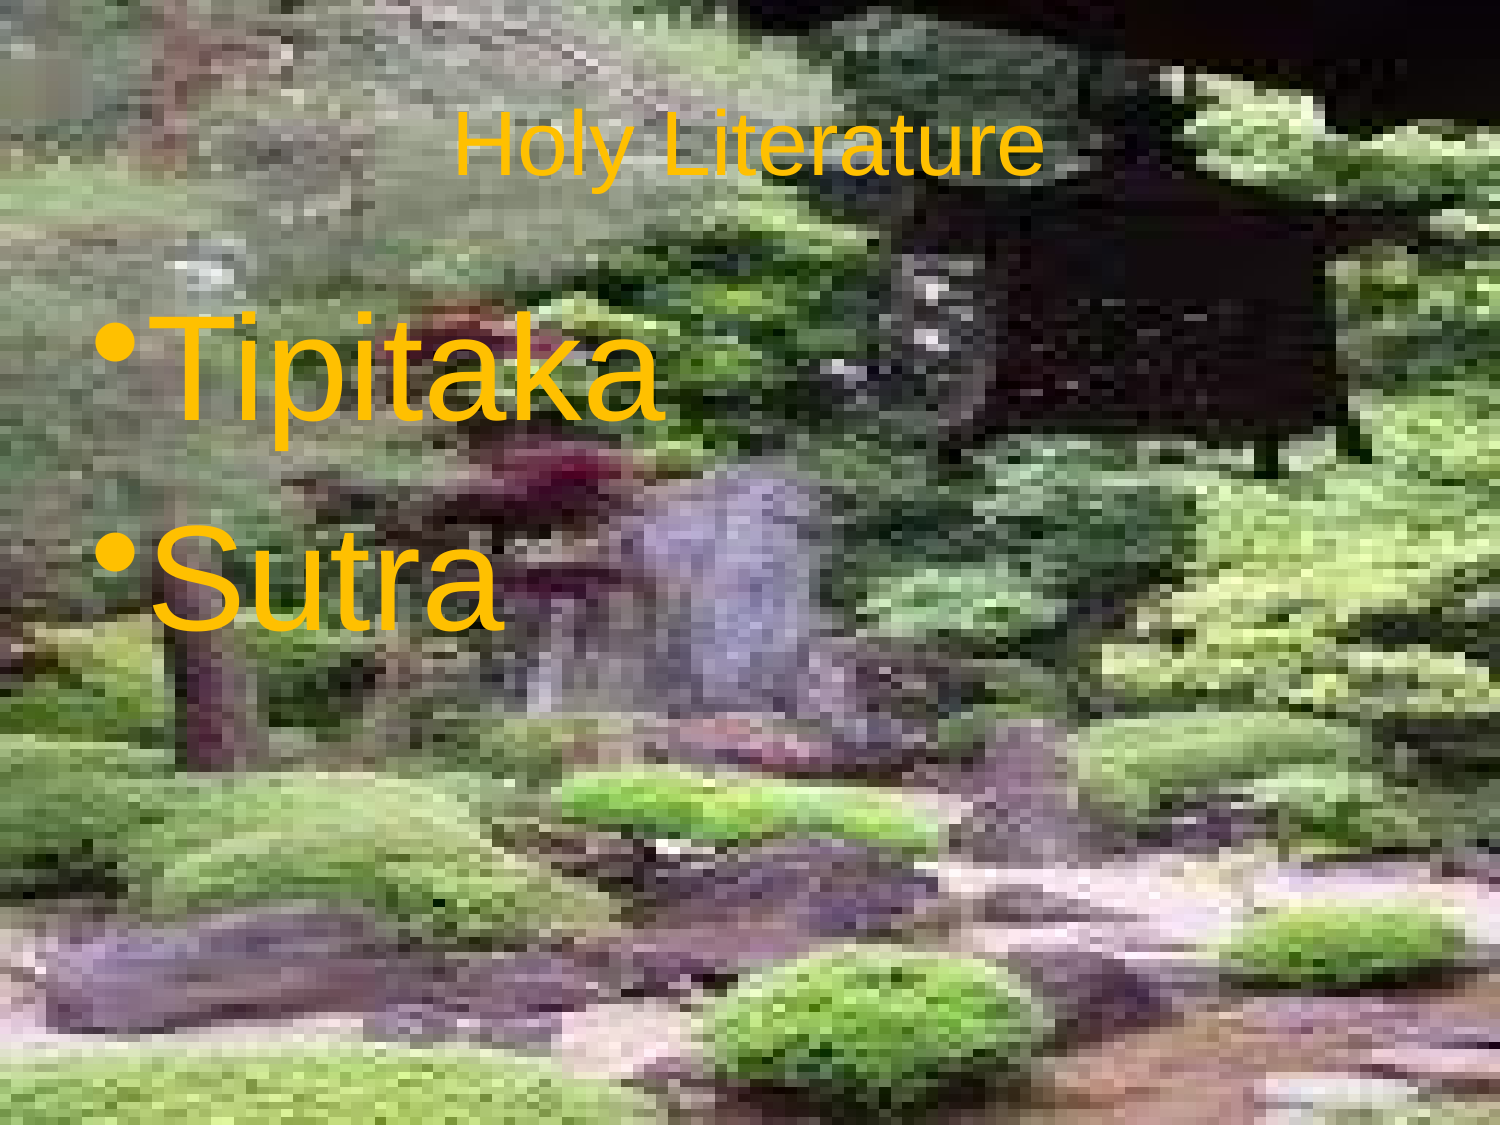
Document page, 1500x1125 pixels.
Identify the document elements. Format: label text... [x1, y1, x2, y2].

list Tipitaka Sutra [74, 262, 1426, 1006]
picture [0, 0, 1500, 1125]
title Holy Literature [74, 44, 1426, 233]
